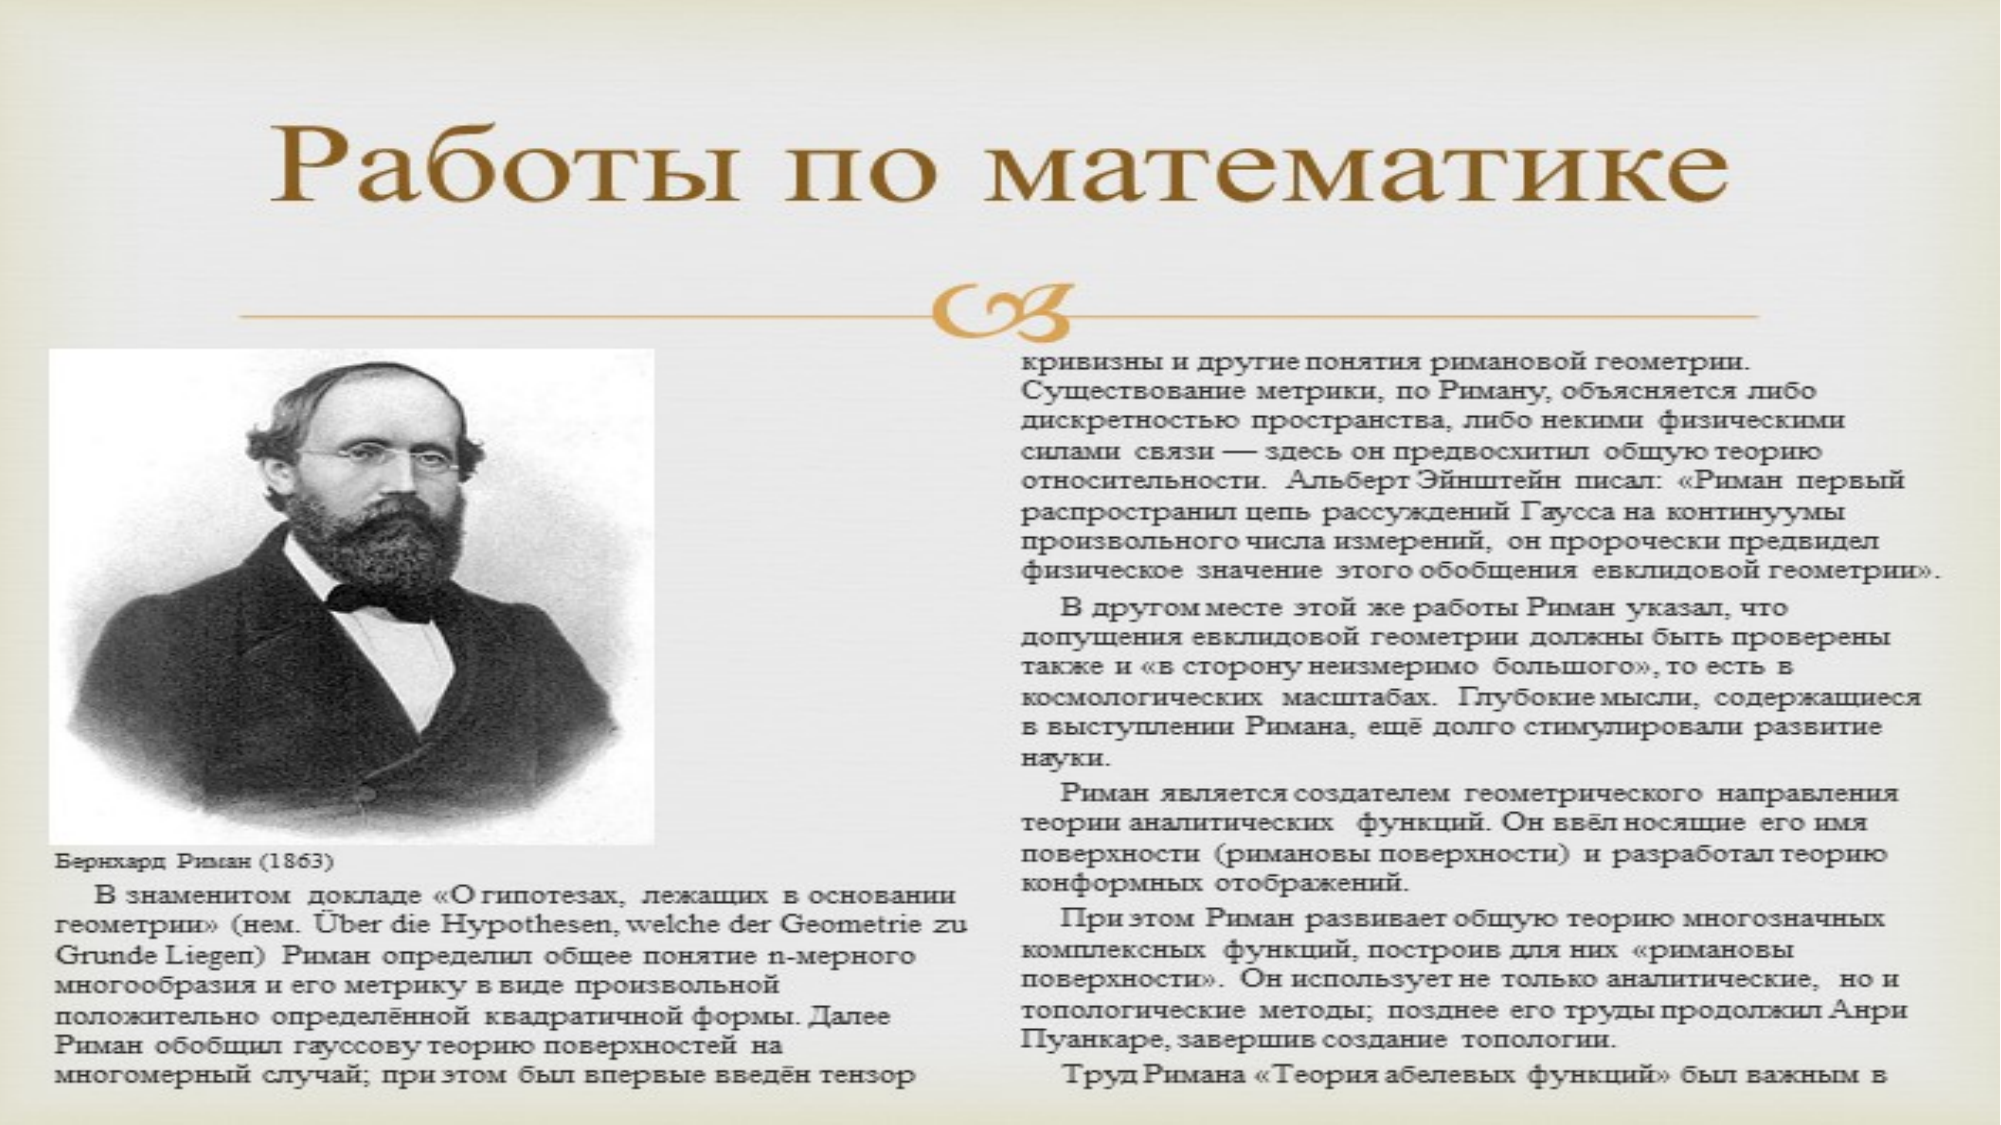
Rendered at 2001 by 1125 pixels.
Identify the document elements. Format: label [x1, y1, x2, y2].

list [0, 0, 2000, 1125]
